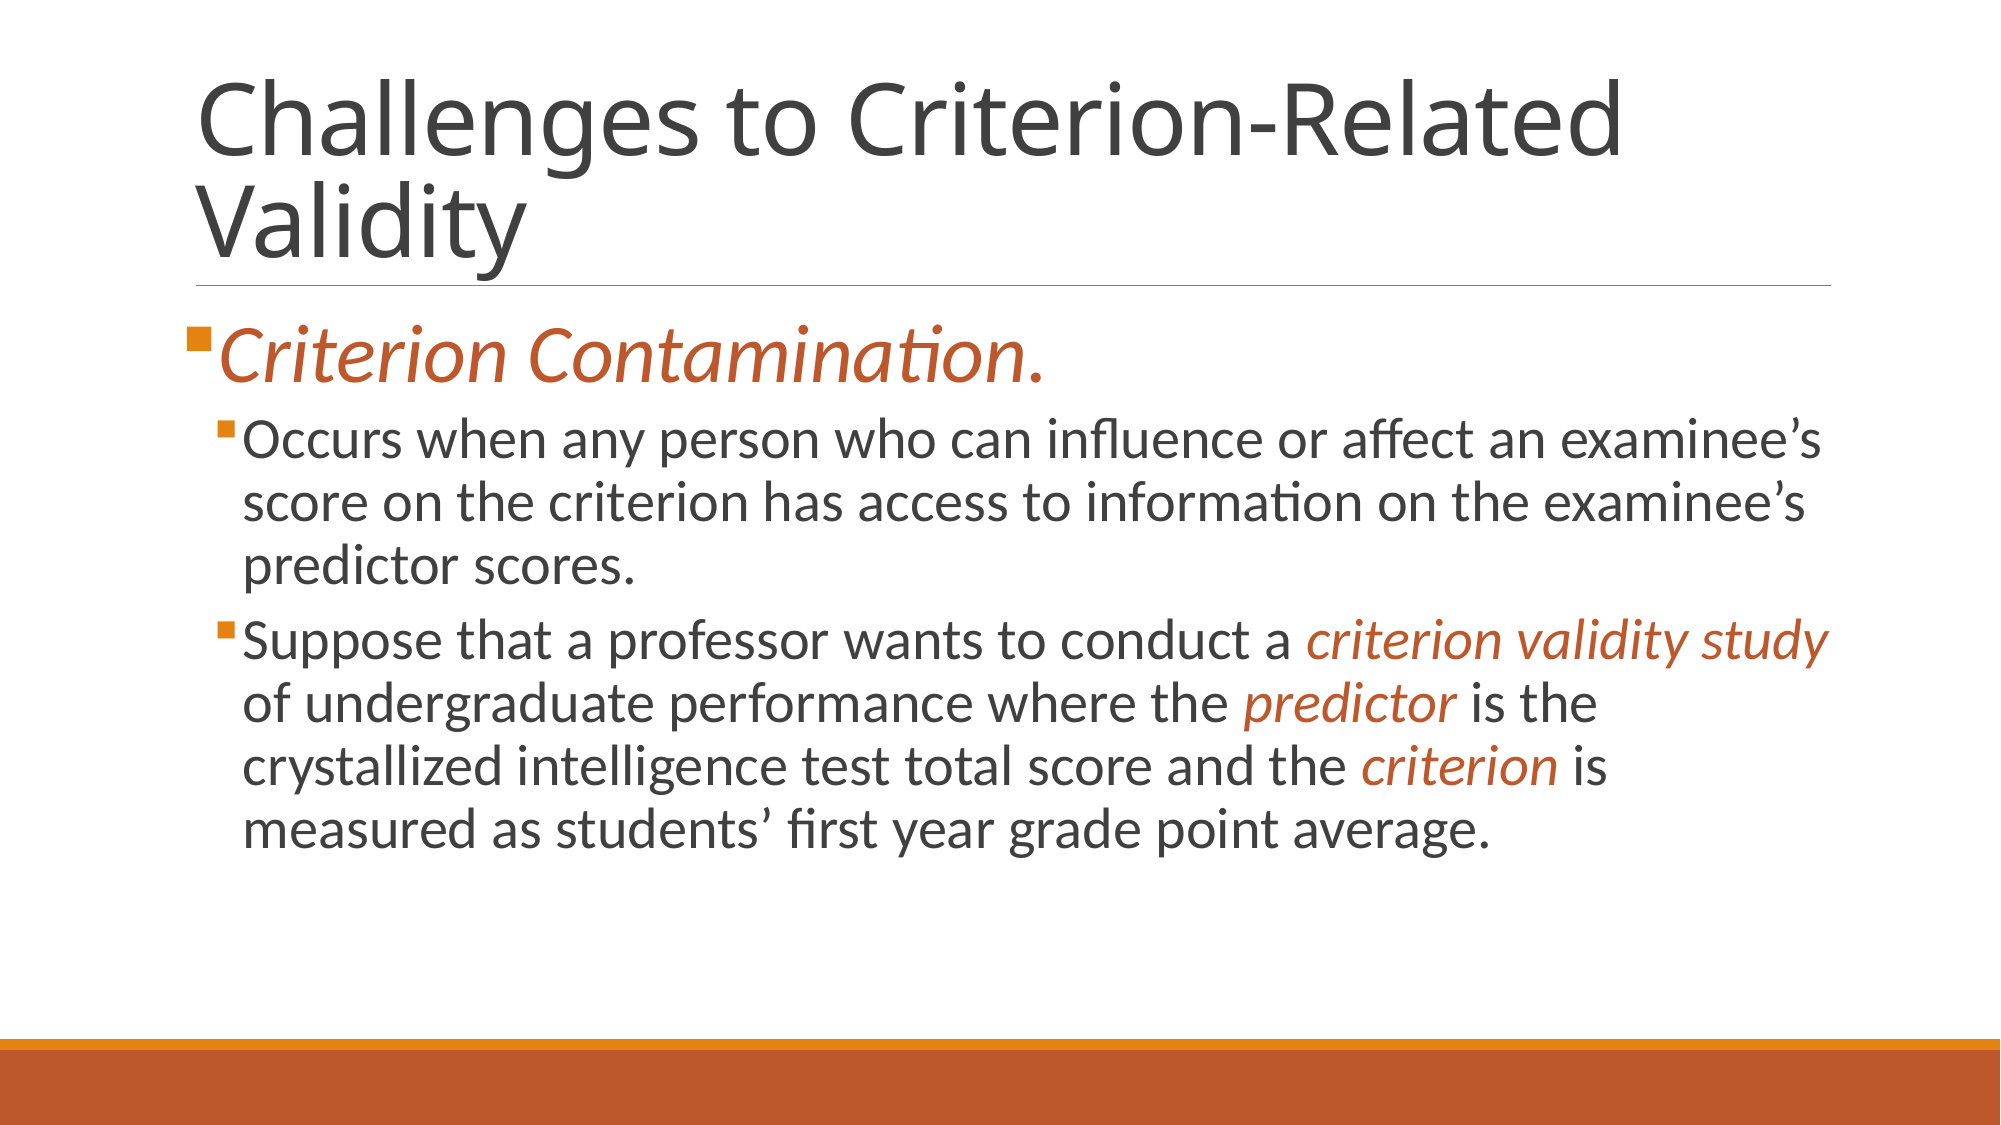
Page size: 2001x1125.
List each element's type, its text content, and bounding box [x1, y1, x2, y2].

title Challenges to Criterion-Related Validity [180, 47, 1830, 285]
list Criterion Contamination. Occurs when any person who can influence or affect an examinee’s score on the criterion has access to information on the examinee’s predictor scores. Suppose that a professor wants to conduct a criterion validity study of undergraduate performance where the predictor is the crystallized intelligence test total score and the criterion is measured as students’ first year grade point average. [180, 302, 1830, 963]
